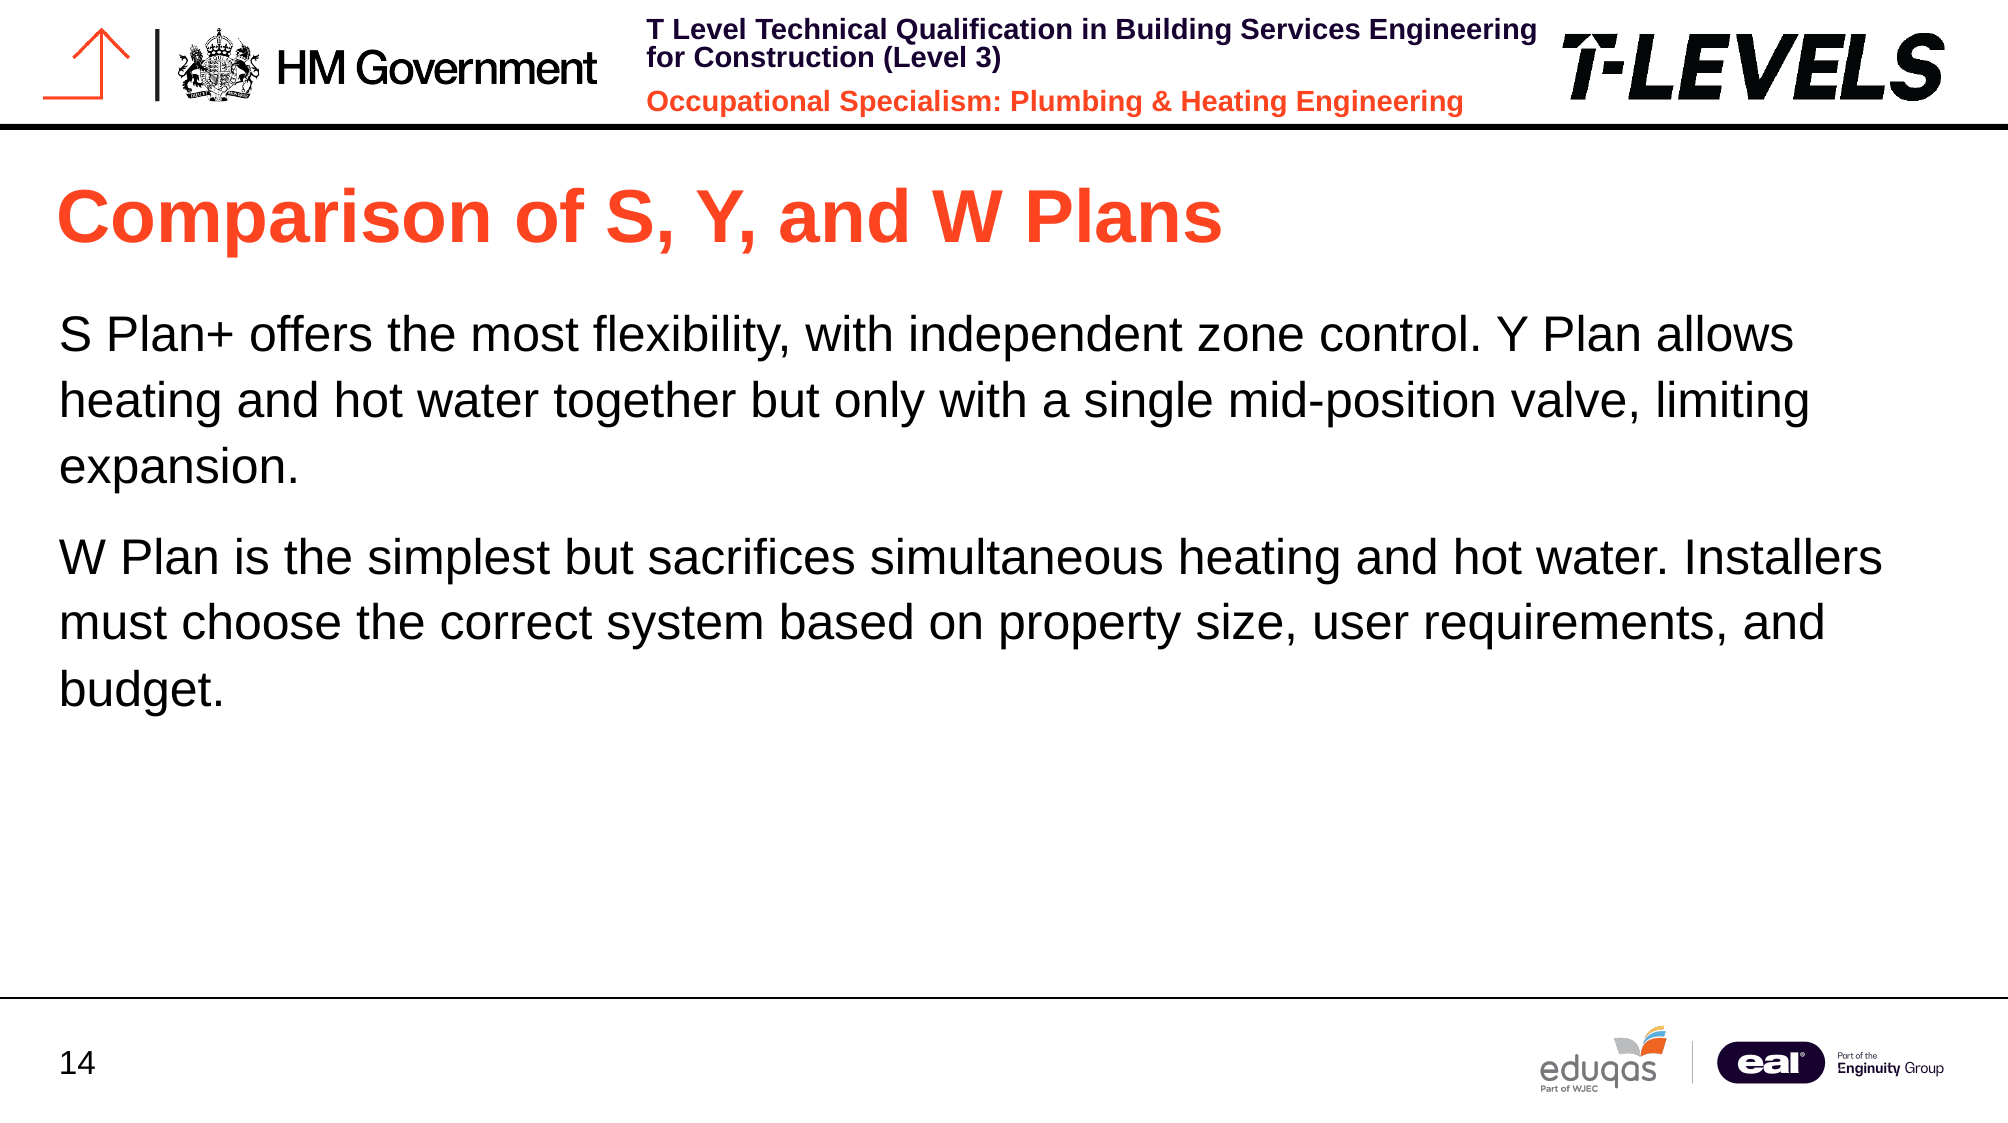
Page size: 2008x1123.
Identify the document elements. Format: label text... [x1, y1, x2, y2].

picture [1535, 1021, 1949, 1097]
title Comparison of S, Y, and W Plans [41, 111, 1949, 314]
picture [1543, 25, 1964, 108]
picture [38, 27, 136, 100]
list S Plan+ offers the most flexibility, with independent zone control. Y Plan allows heating and hot water together but only with a single mid-position valve, limiting expansion. W Plan is the simplest but sacrifices simultaneous heating and hot water. Installers must choose the correct system based on property size, user requirements, and budget. [59, 295, 1949, 975]
picture [155, 28, 597, 102]
